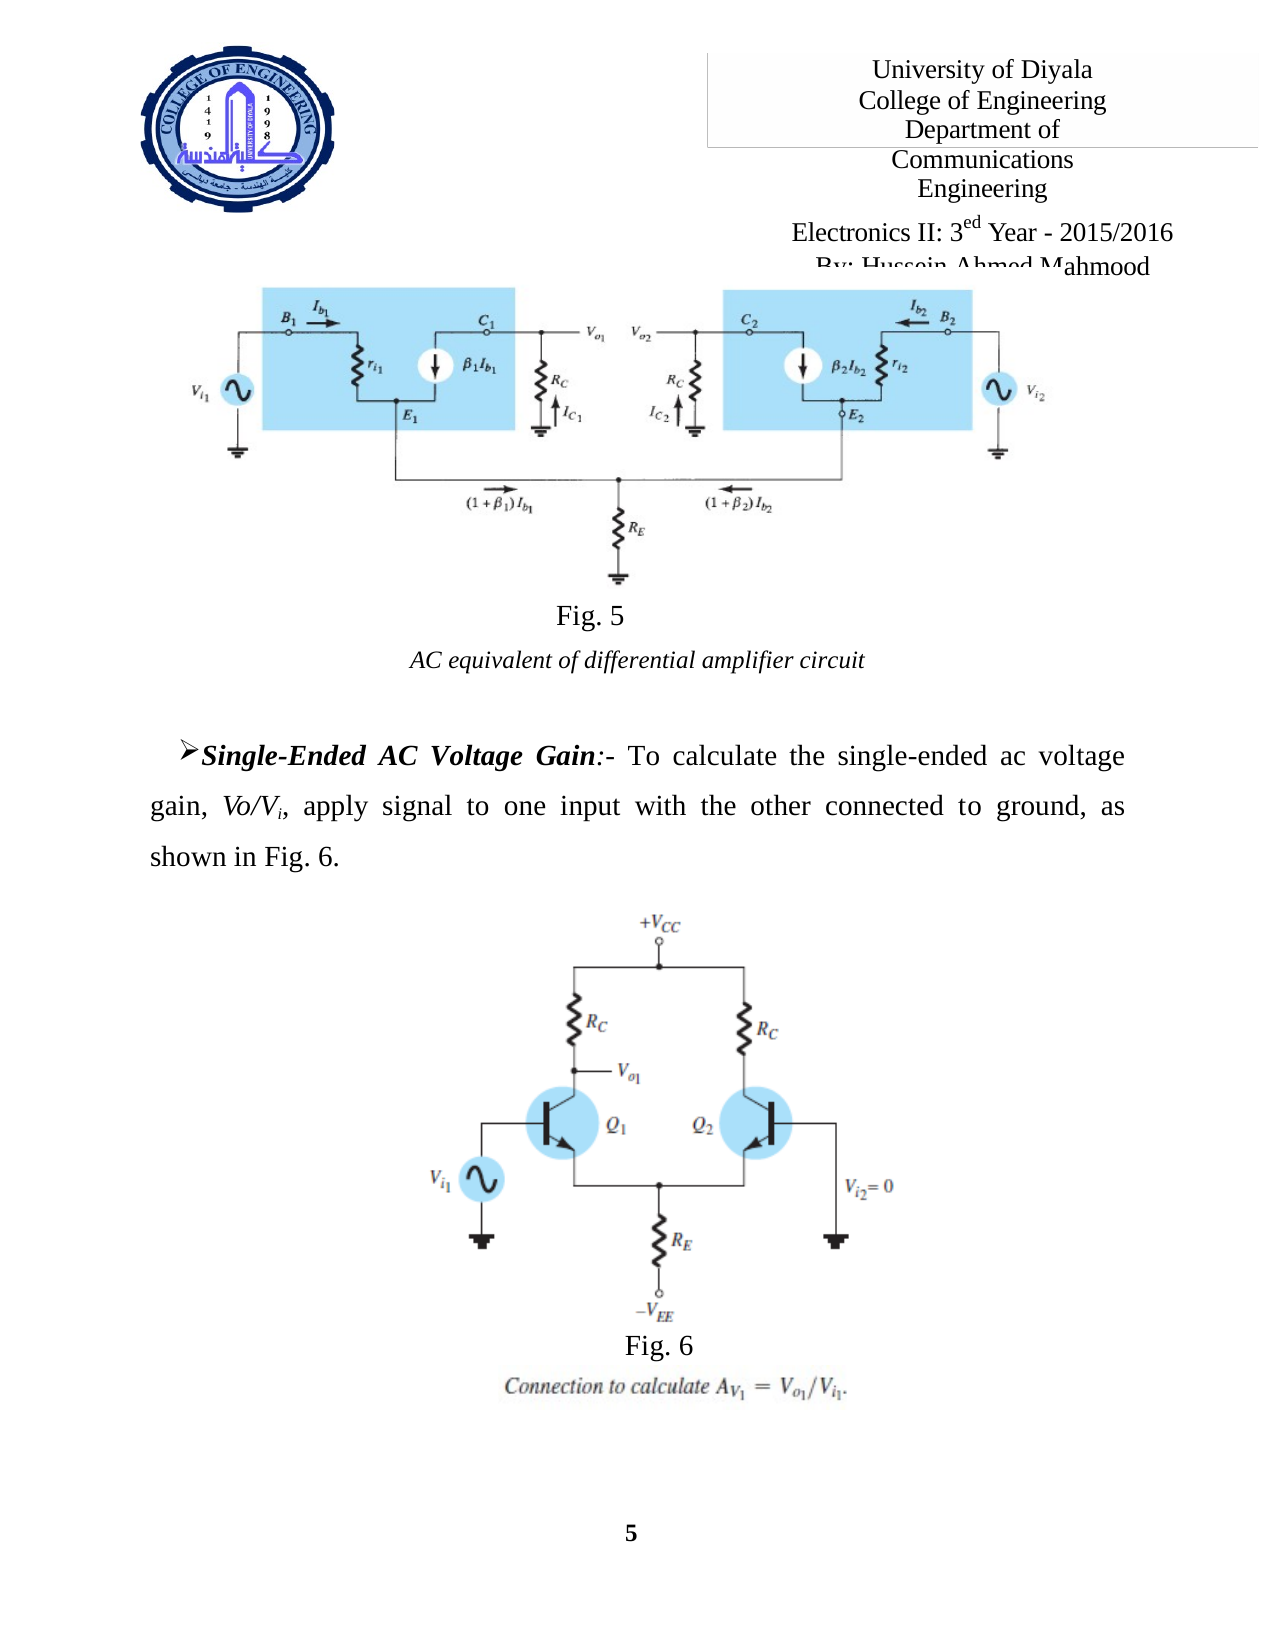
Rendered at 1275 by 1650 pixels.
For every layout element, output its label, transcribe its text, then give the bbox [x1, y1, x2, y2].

text_box [609, 1328, 728, 1364]
picture [695, 53, 1270, 225]
text_box [426, 894, 907, 1334]
text_box [498, 1365, 847, 1410]
slide_number 10 [620, 1516, 655, 1549]
text_box [140, 42, 335, 213]
text_box Fig. 6 [622, 1325, 696, 1363]
text_box Fig. 5 AC equivalent of differential amplifier circuit Single-Ended AC Voltage Gain:- To calculate the single-ended ac voltage gain, Vo/Vi, apply signal to one input with the other connected to ground, as shown in Fig. 6. [147, 596, 1128, 875]
text_box University of Diyala College of Engineering Department of Communications Engineering Electronics II: 3ed Year - 2015/2016 By: Hussein Ahmed Mahmood [736, 52, 1229, 218]
text_box [179, 267, 1064, 591]
